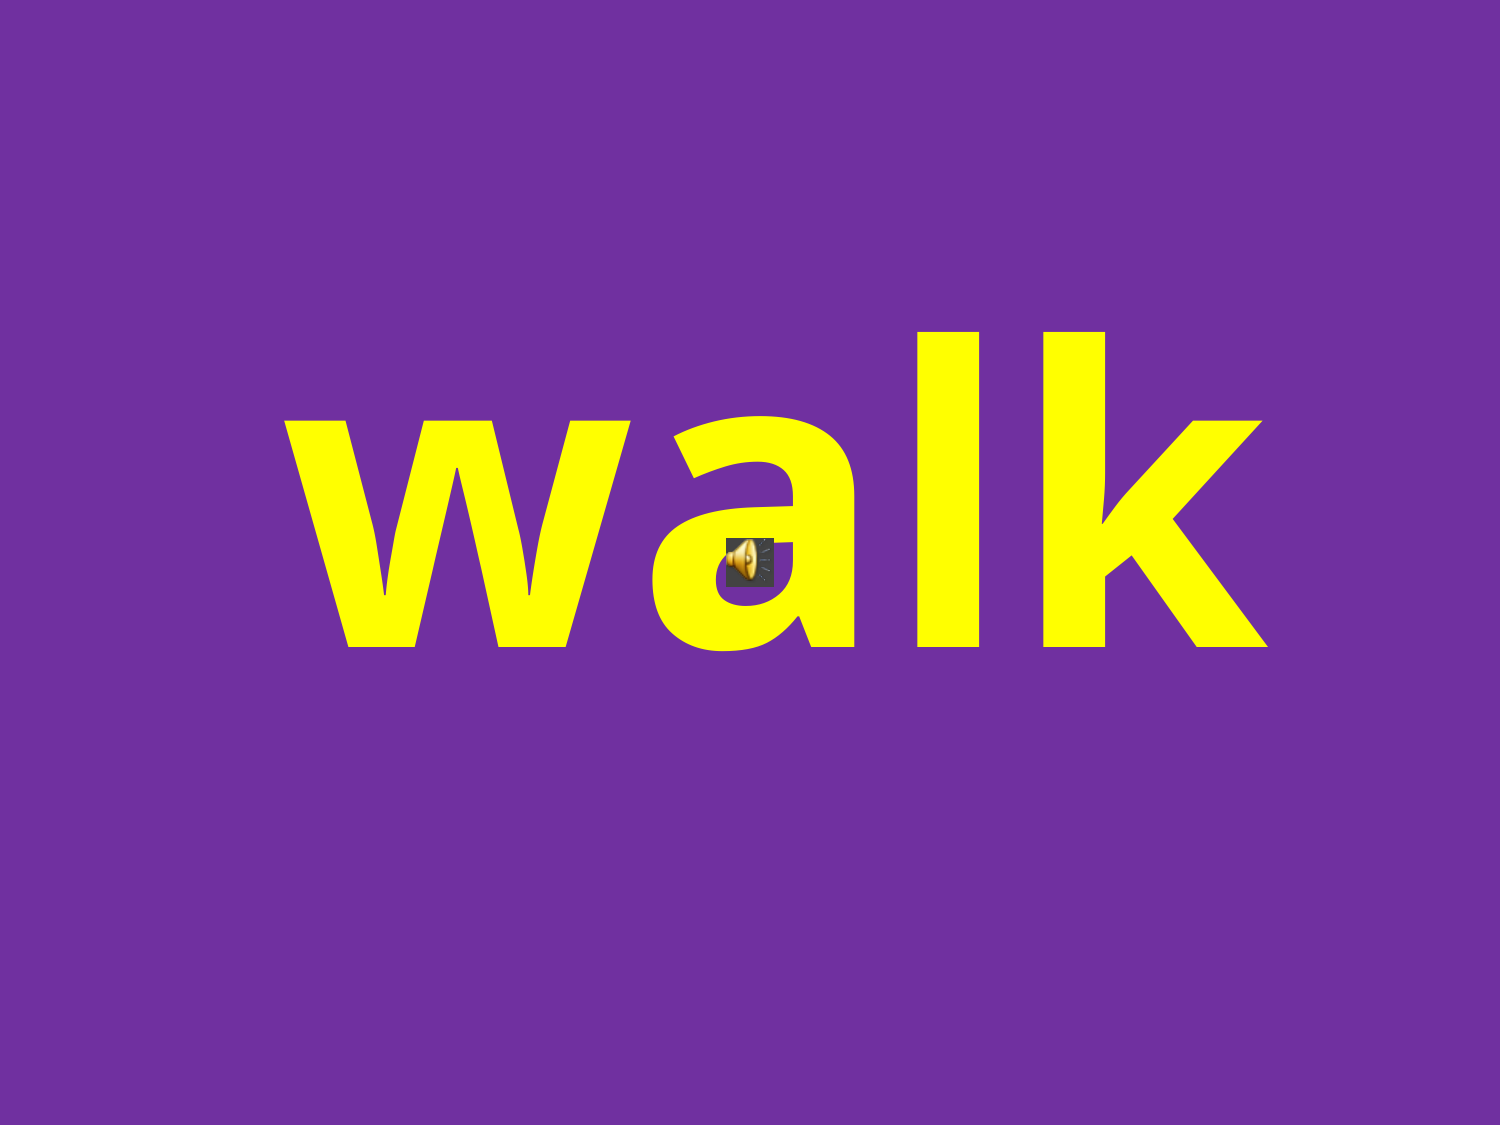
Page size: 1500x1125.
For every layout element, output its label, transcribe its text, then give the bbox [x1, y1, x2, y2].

picture [724, 537, 776, 588]
text_box walk [99, 224, 1450, 738]
